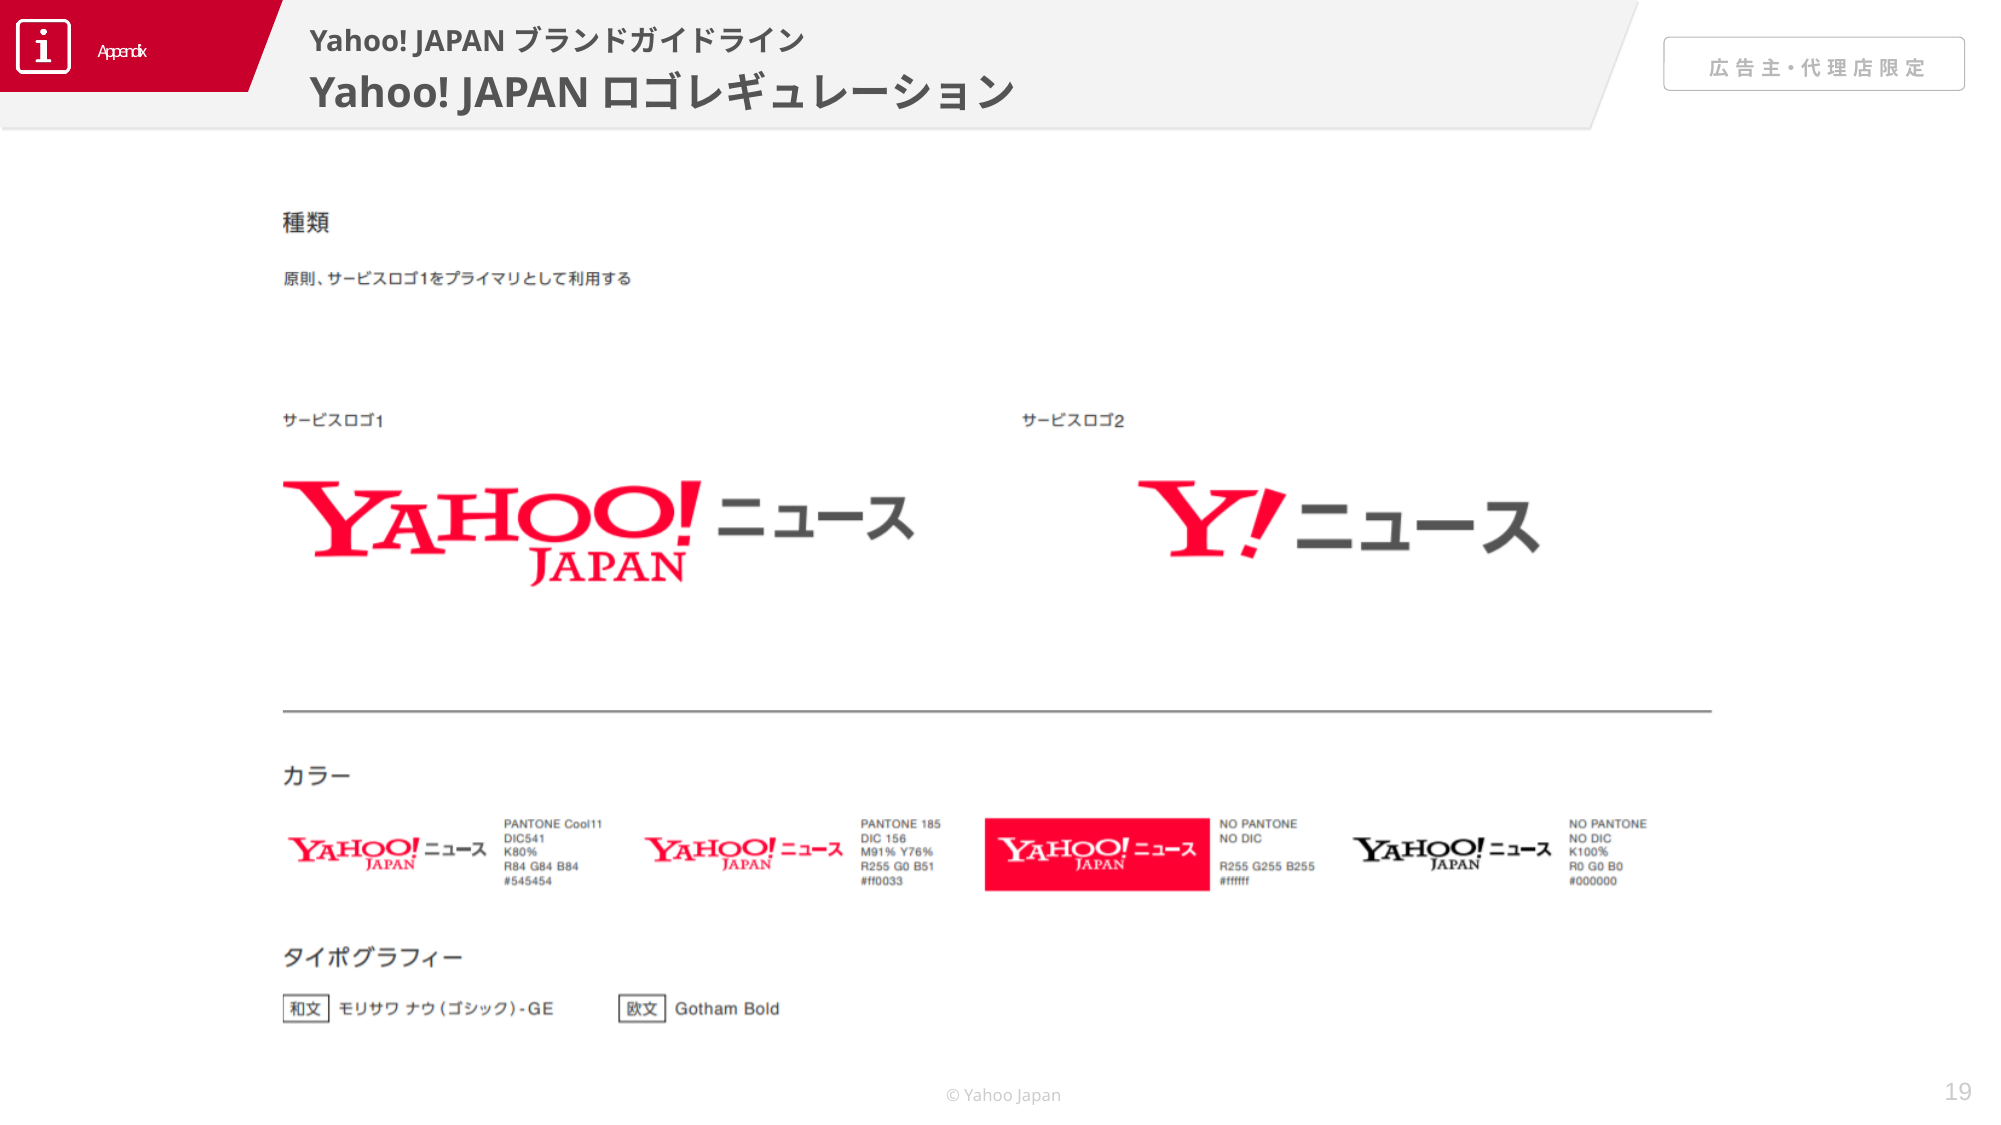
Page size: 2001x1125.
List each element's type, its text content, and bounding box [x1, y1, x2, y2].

list Appendix [97, 13, 240, 81]
picture [282, 207, 1718, 1036]
text_box Yahoo! JAPANブランドガイドライン Yahoo! JAPANロゴレギュレーション [309, 41, 1645, 97]
picture [7, 11, 79, 78]
